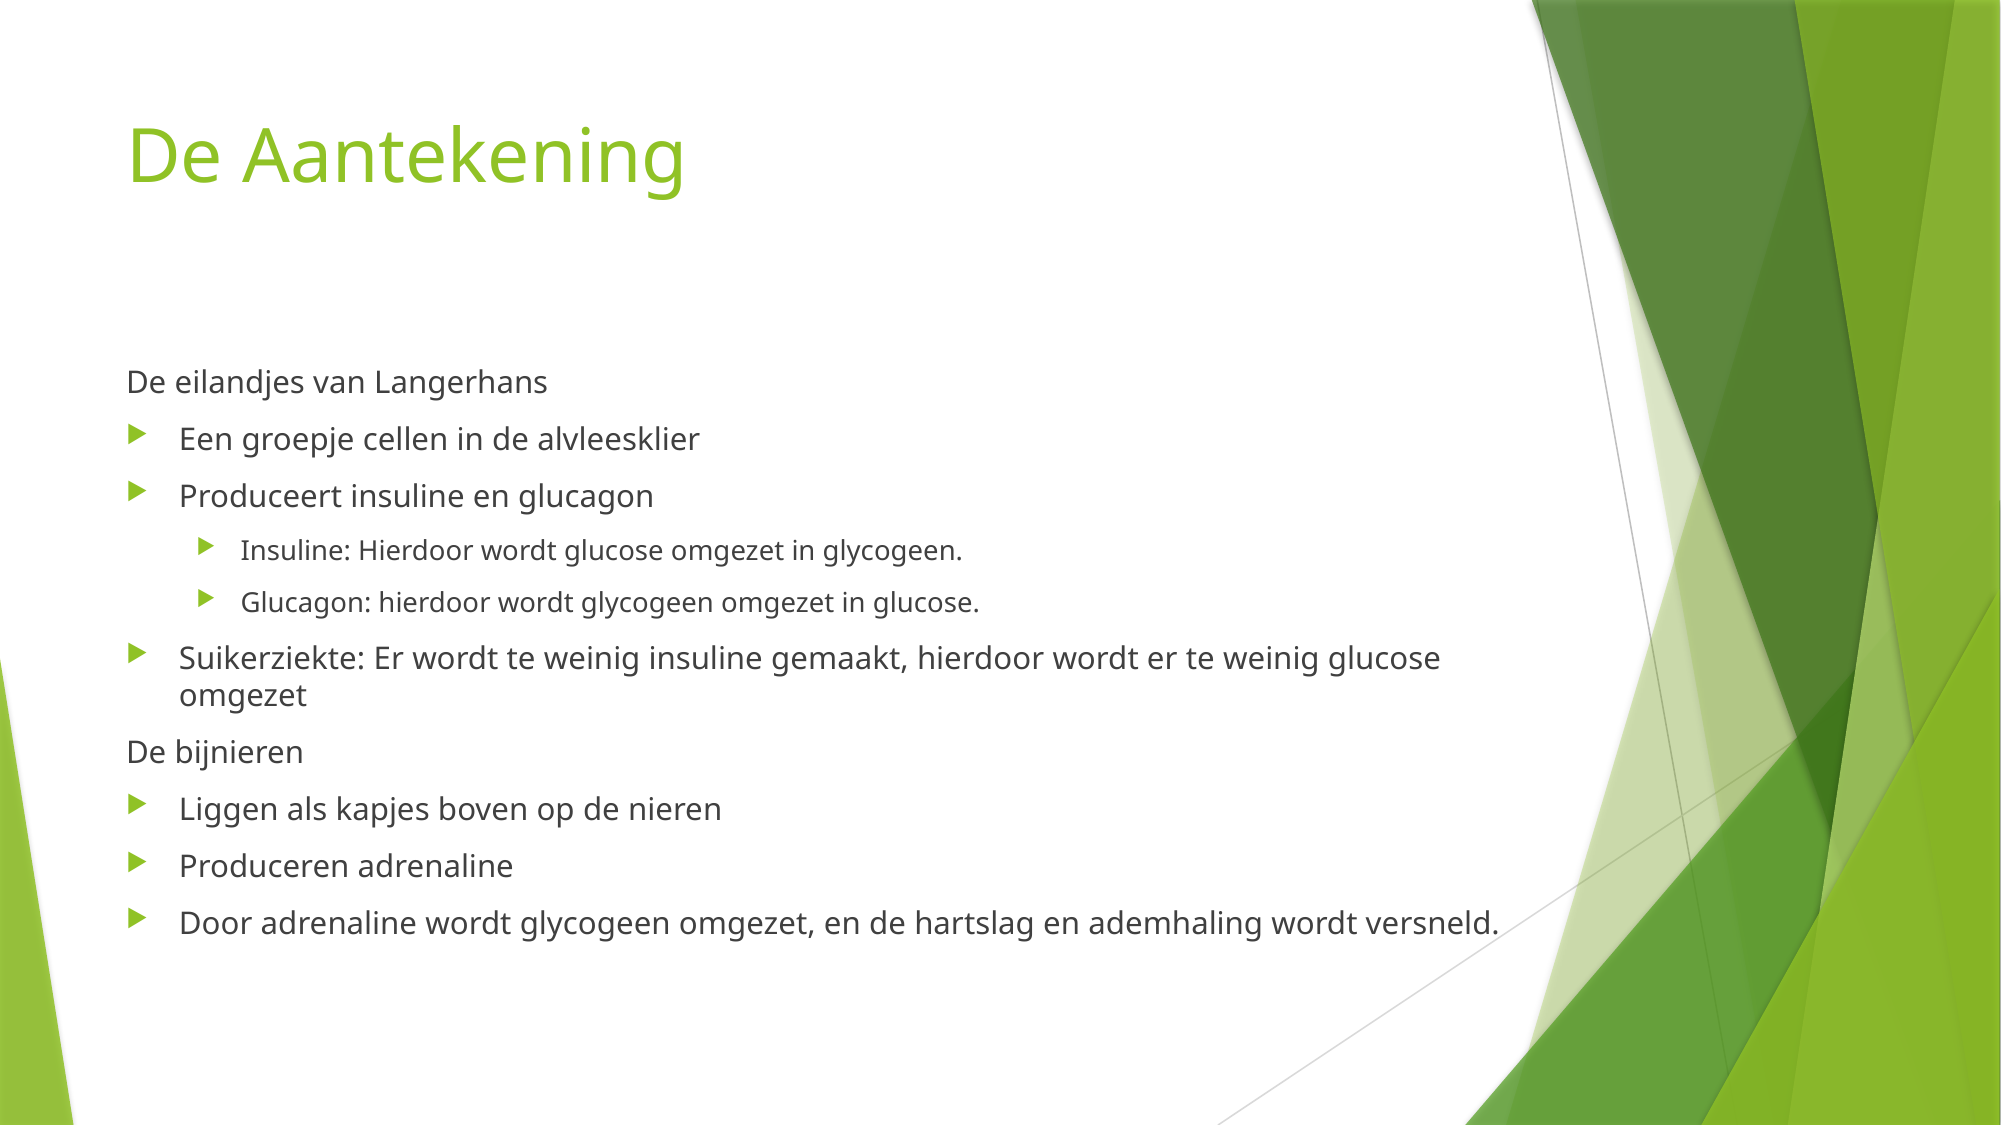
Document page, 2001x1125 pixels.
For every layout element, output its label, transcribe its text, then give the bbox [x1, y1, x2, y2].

list De eilandjes van Langerhans Een groepje cellen in de alvleesklier Produceert insuline en glucagon Insuline: Hierdoor wordt glucose omgezet in glycogeen. Glucagon: hierdoor wordt glycogeen omgezet in glucose. Suikerziekte: Er wordt te weinig insuline gemaakt, hierdoor wordt er te weinig glucose omgezet De bijnieren Liggen als kapjes boven op de nieren Produceren adrenaline Door adrenaline wordt glycogeen omgezet, en de hartslag en ademhaling wordt versneld. [111, 354, 1522, 992]
title De Aantekening [111, 99, 1522, 317]
